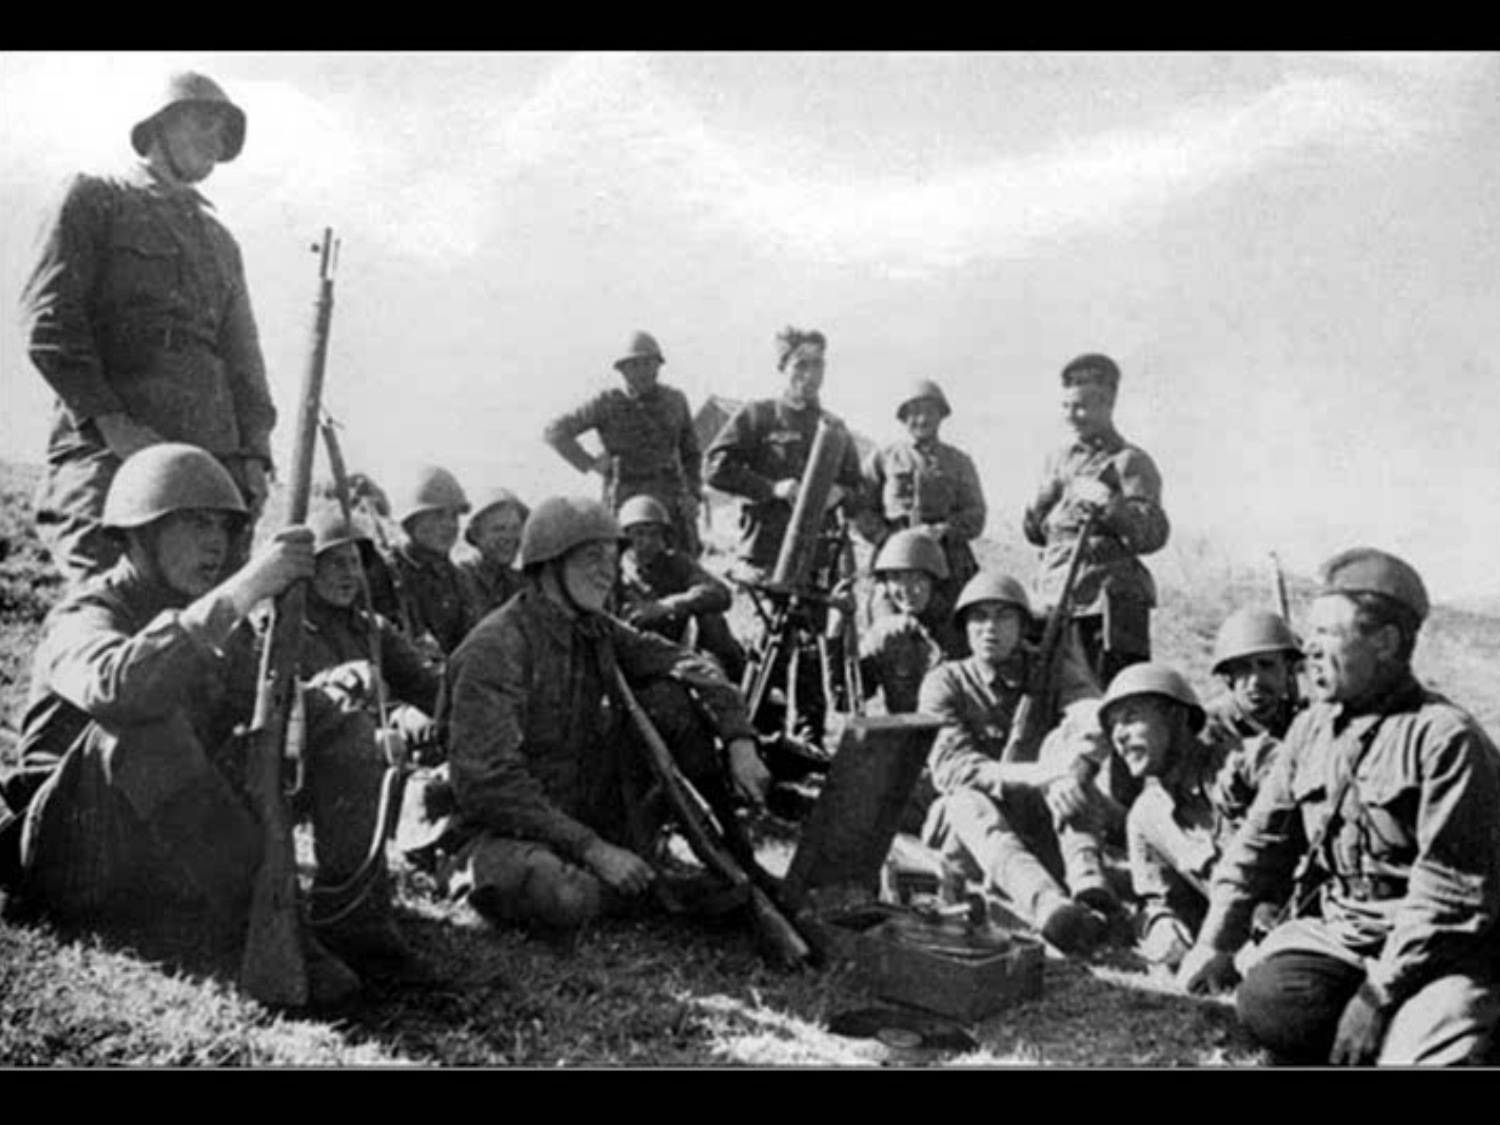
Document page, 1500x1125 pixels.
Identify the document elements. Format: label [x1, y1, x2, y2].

text_box [0, 0, 1500, 1125]
